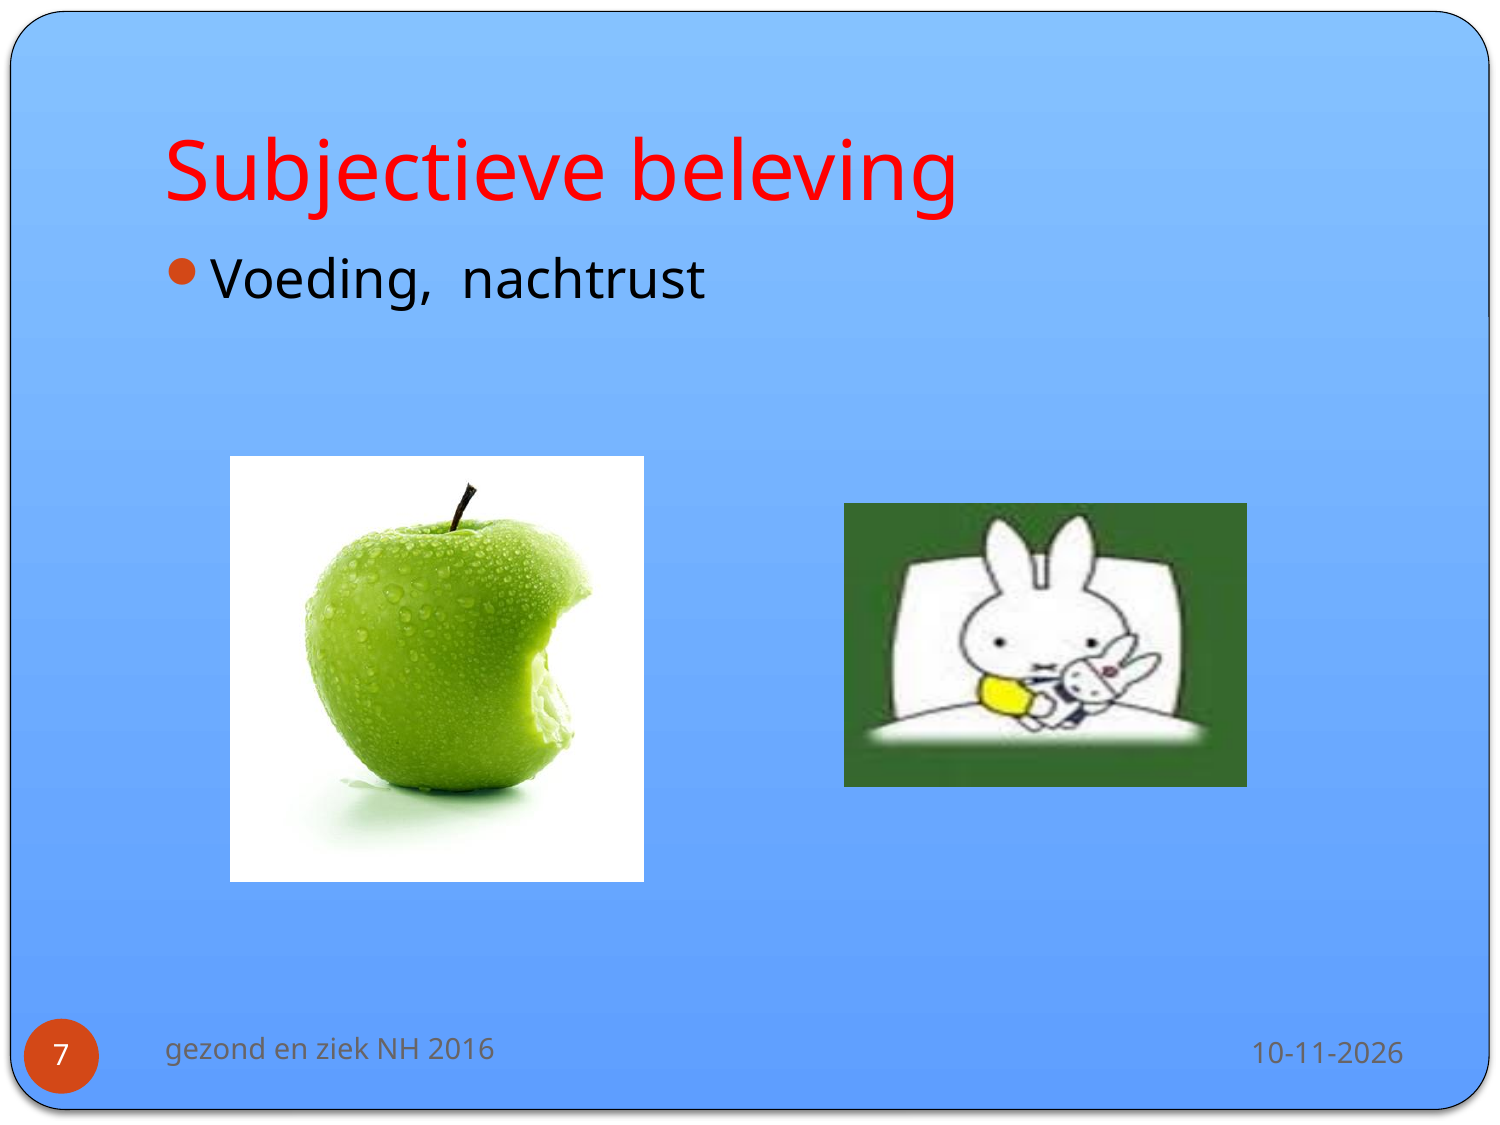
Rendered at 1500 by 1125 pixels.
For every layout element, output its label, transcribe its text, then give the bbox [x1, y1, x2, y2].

title Subjectieve beleving [150, 45, 1425, 233]
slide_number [1012, 1015, 1419, 1094]
picture [844, 503, 1247, 788]
footer gezond en ziek NH 2016 [150, 1012, 800, 1088]
list Voeding, nachtrust [150, 237, 1425, 988]
slide_number 7 [23, 1018, 99, 1094]
picture [229, 455, 644, 882]
